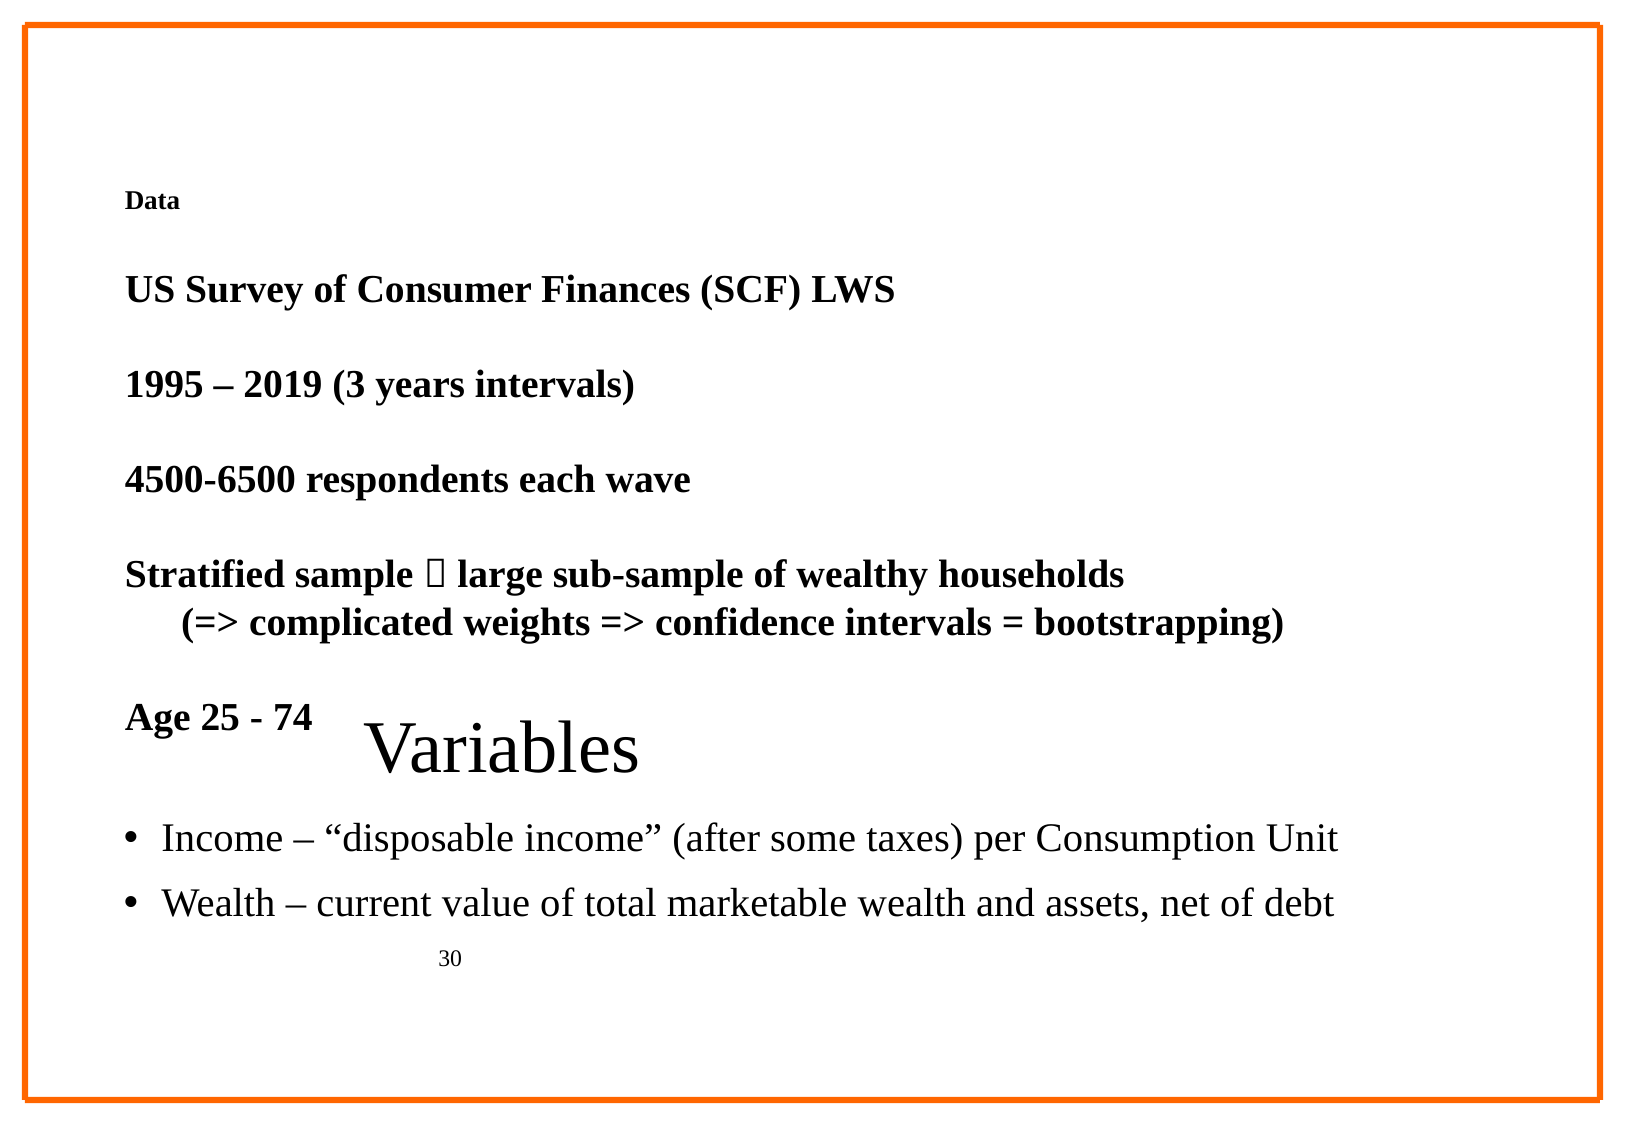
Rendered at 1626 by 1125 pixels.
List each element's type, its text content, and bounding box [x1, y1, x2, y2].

slide_number 30 [111, 935, 478, 985]
text_box Variables [351, 660, 1625, 837]
text_box Income – “disposable income” (after some taxes) per Consumption Unit Wealth – current value of total marketable wealth and assets, net of debt [111, 810, 1514, 1125]
list US Survey of Consumer Finances (SCF) LWS 1995 – 2019 (3 years intervals) 4500-6500 respondents each wave Stratified sample  large sub-sample of wealthy households (=> complicated weights => confidence intervals = bootstrapping) Age 25 - 74 [111, 256, 1514, 810]
title Data [111, 110, 1514, 256]
